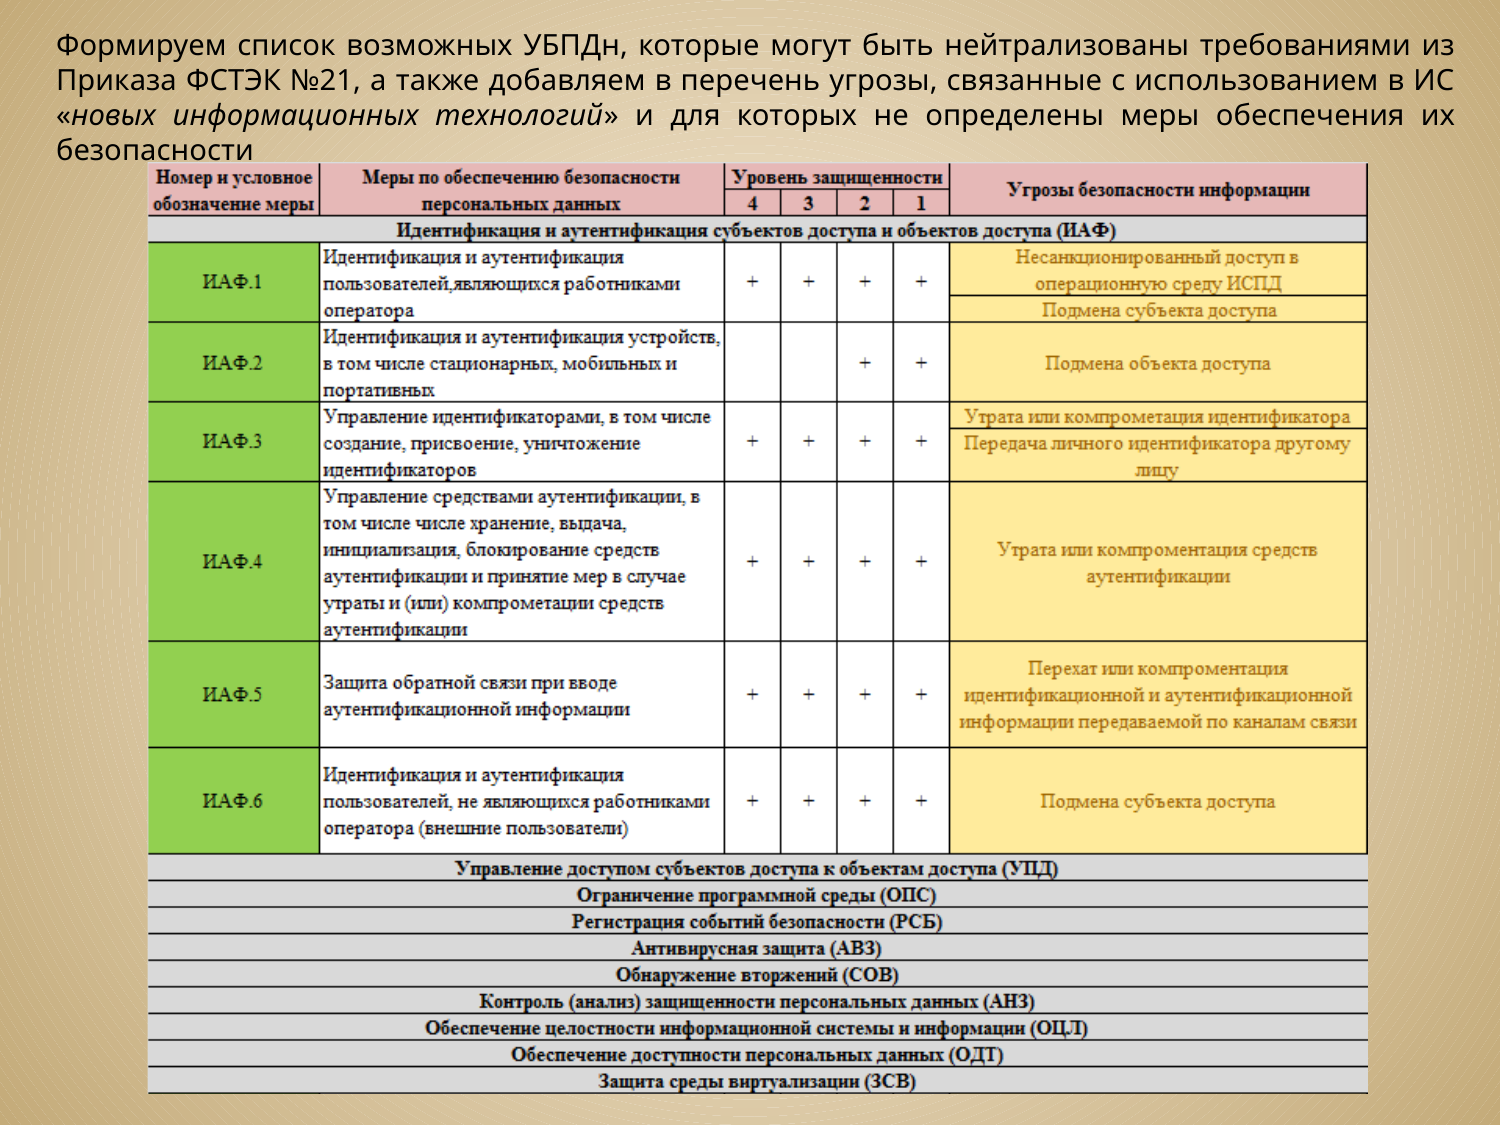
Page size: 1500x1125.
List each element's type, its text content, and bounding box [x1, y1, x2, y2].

text_box Формируем список возможных УБПДн, которые могут быть нейтрализованы требованиями из Приказа ФСТЭК №21, а также добавляем в перечень угрозы, связанные с использованием в ИС «новых информационных технологий» и для которых не определены меры обеспечения их безопасности [41, 19, 1471, 174]
picture [147, 162, 1368, 1095]
